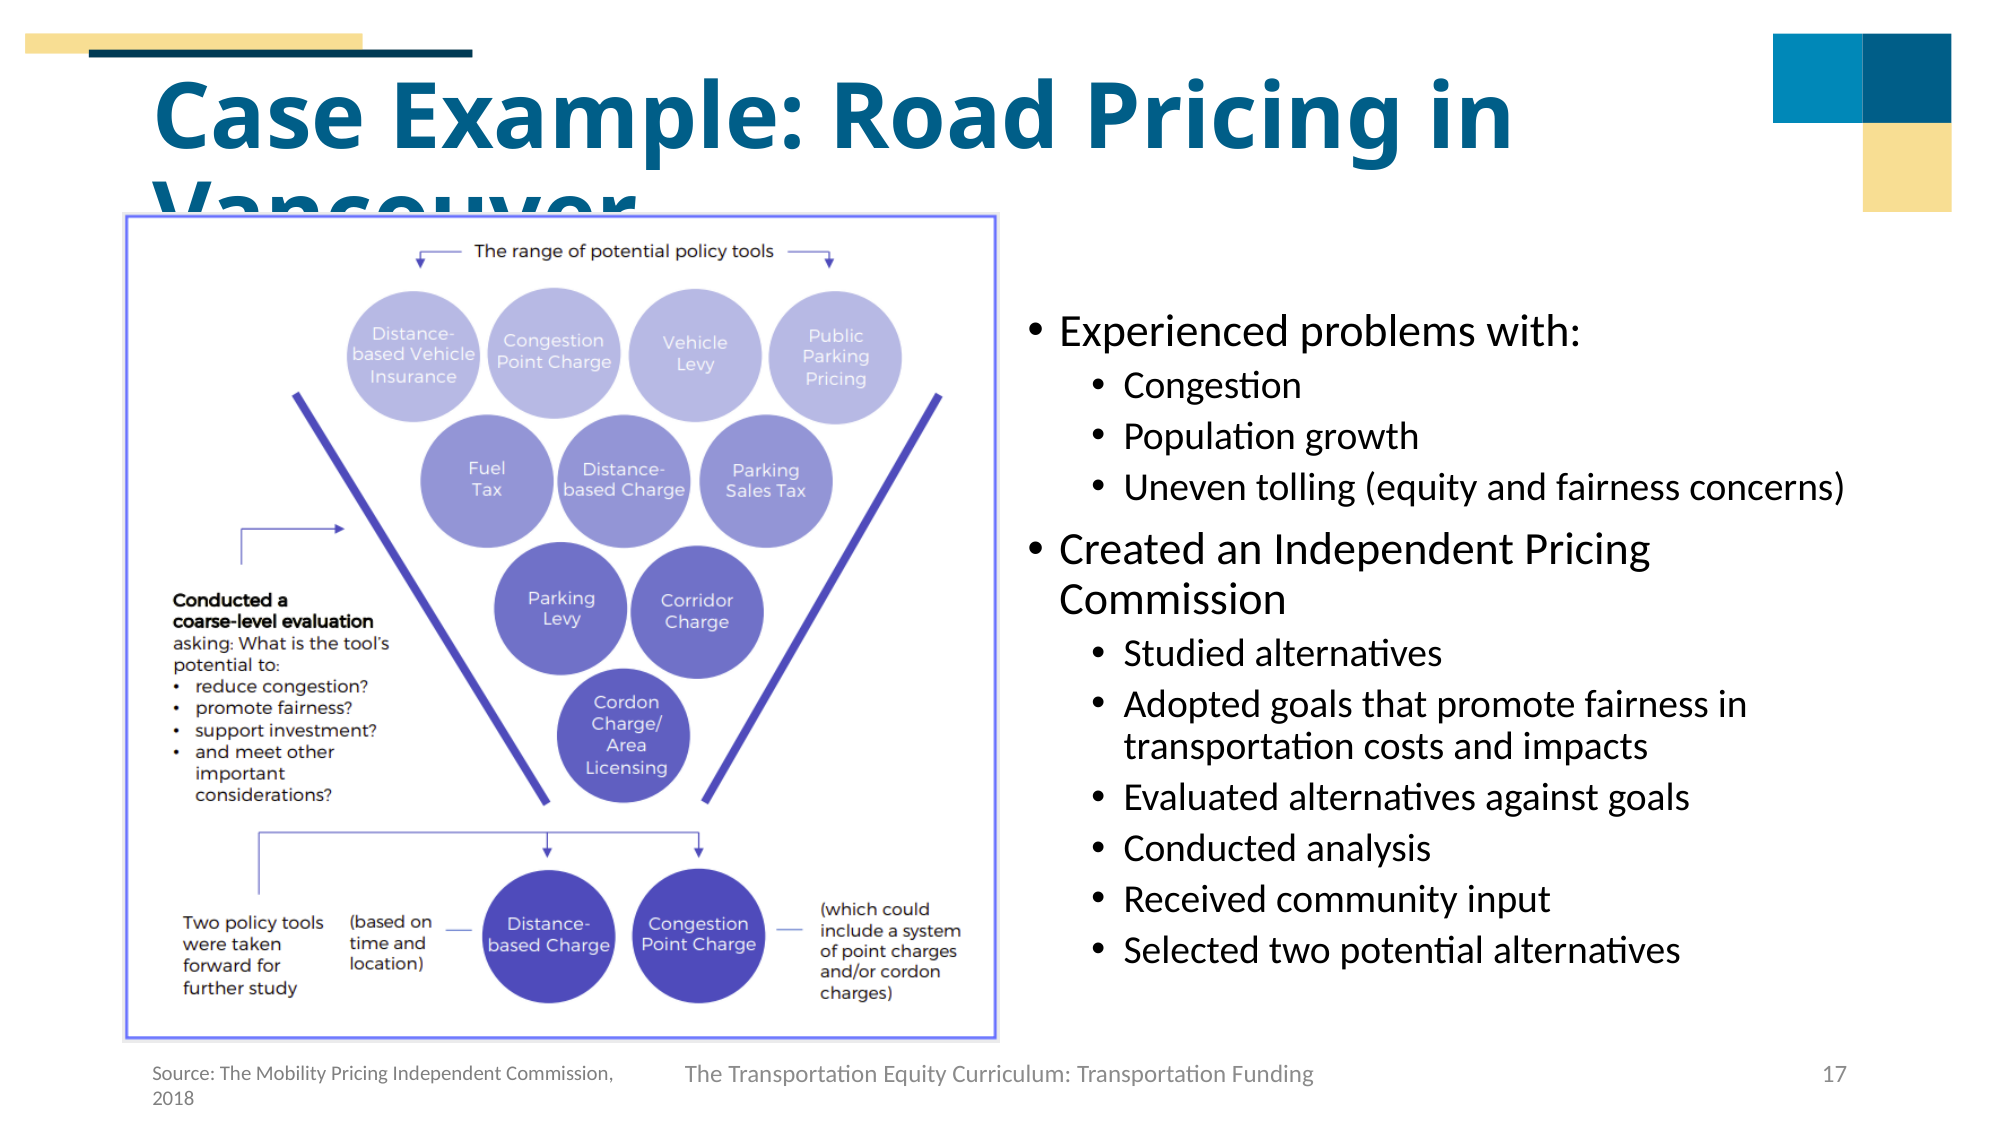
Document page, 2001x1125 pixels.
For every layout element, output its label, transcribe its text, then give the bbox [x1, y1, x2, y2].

text_box Source: The Mobility Pricing Independent Commission, 2018 [137, 1052, 630, 1118]
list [122, 212, 1000, 1043]
title Case Example: Road Pricing in Vancouver [137, 59, 1863, 278]
slide_number 17 [1412, 1042, 1863, 1103]
footer The Transportation Equity Curriculum: Transportation Funding [662, 1042, 1338, 1103]
list Experienced problems with: Congestion Population growth Uneven tolling (equity and fairness concerns) Created an Independent Pricing Commission Studied alternatives Adopted goals that promote fairness in transportation costs and impacts Evaluated alternatives against goals Conducted analysis Received community input Selected two potential alternatives [1012, 299, 1863, 1014]
